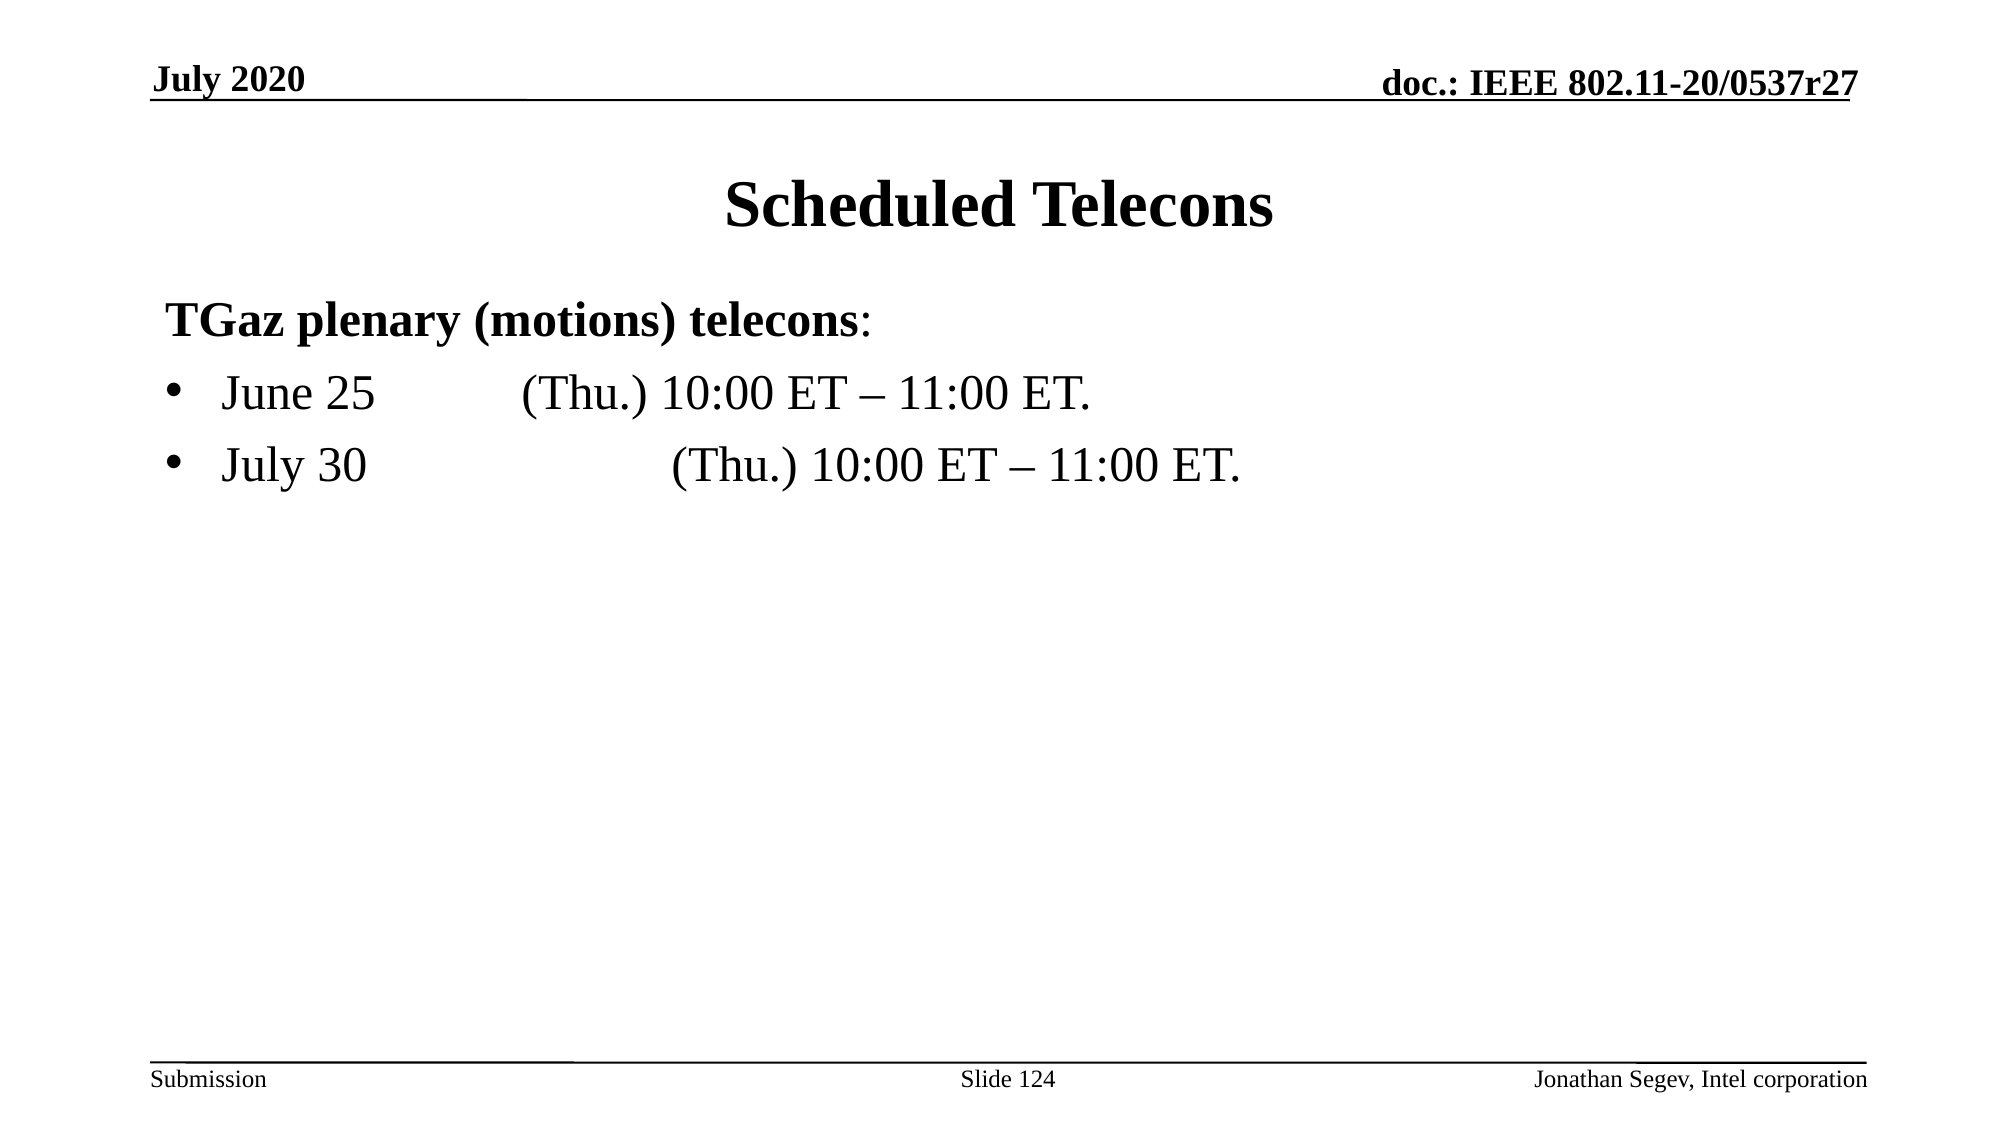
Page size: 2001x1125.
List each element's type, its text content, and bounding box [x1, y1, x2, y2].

footer Jonathan Segev, Intel corporation [1171, 1061, 1869, 1093]
title Scheduled Telecons [149, 112, 1850, 278]
slide_number Slide 124 [950, 1061, 1067, 1123]
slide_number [152, 54, 563, 100]
list TGaz plenary (motions) telecons: June 25 (Thu.) 10:00 ET – 11:00 ET. July 30 (Thu.) 10:00 ET – 11:00 ET. [149, 278, 1850, 670]
